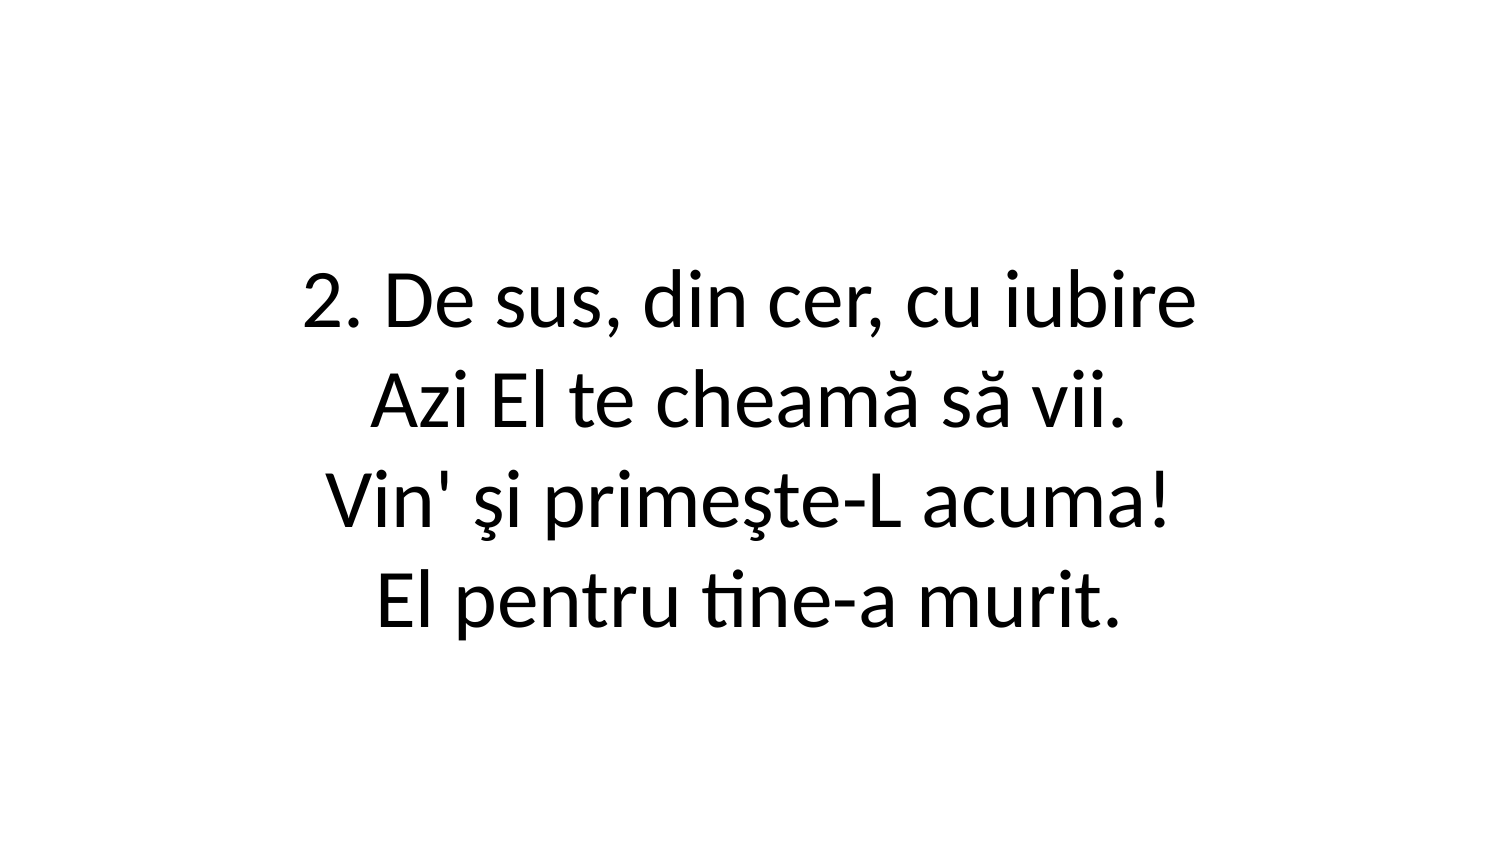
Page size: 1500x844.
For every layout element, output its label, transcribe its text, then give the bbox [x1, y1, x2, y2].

text_box 2. De sus, din cer, cu iubire Azi El te cheamă să vii. Vin' şi primeşte-L acuma! El pentru tine-a murit. [286, 192, 1214, 652]
